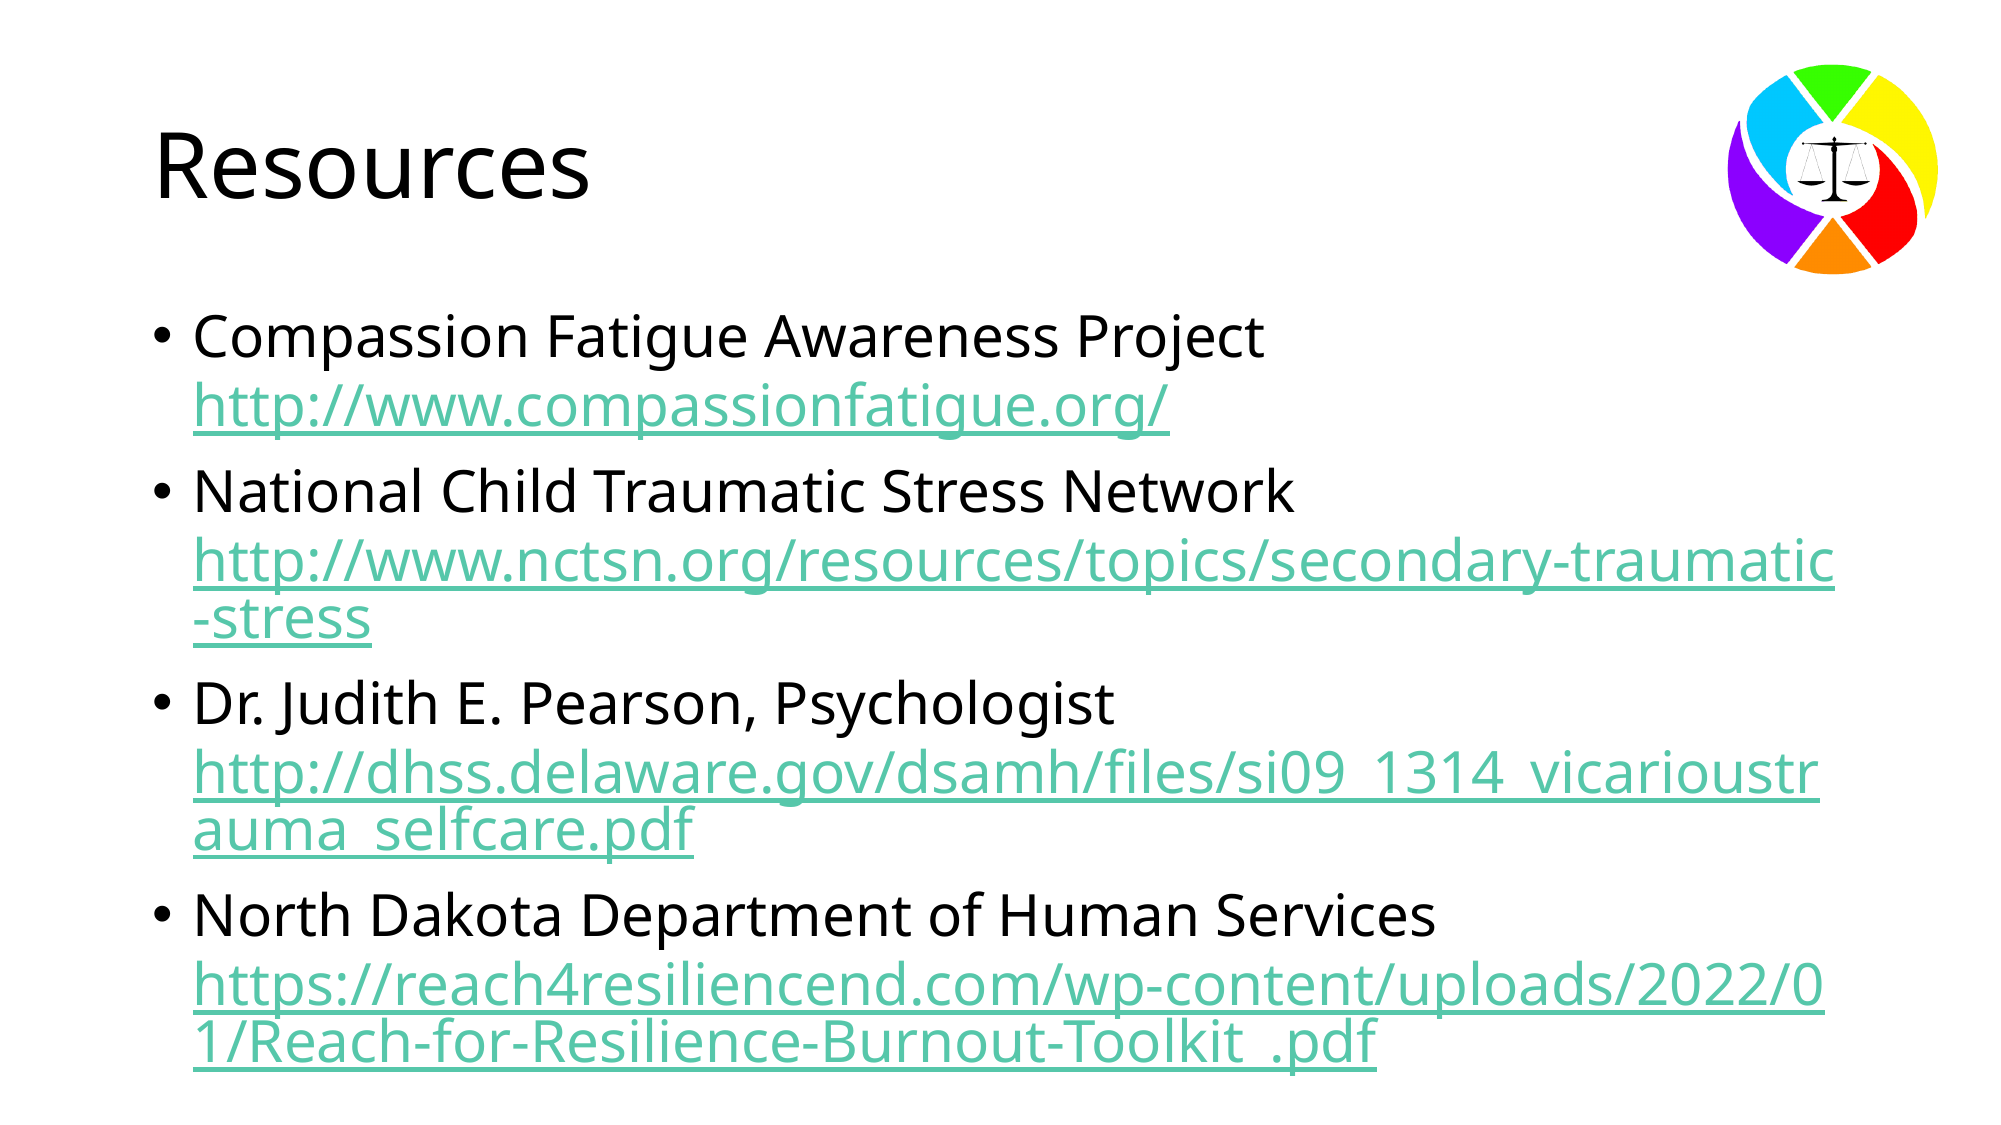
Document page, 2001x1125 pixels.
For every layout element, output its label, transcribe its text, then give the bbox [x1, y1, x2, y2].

list Compassion Fatigue Awareness Project http://www.compassionfatigue.org/ National Child Traumatic Stress Network http://www.nctsn.org/resources/topics/secondary-traumatic-stress Dr. Judith E. Pearson, Psychologist http://dhss.delaware.gov/dsamh/files/si09_1314_vicarioustrauma_selfcare.pdf North Dakota Department of Human Services https://reach4resiliencend.com/wp-content/uploads/2022/01/Reach-for-Resilience-Burnout-Toolkit_.pdf [137, 299, 1863, 1014]
title Resources [137, 59, 1675, 278]
picture [1694, 29, 1973, 308]
